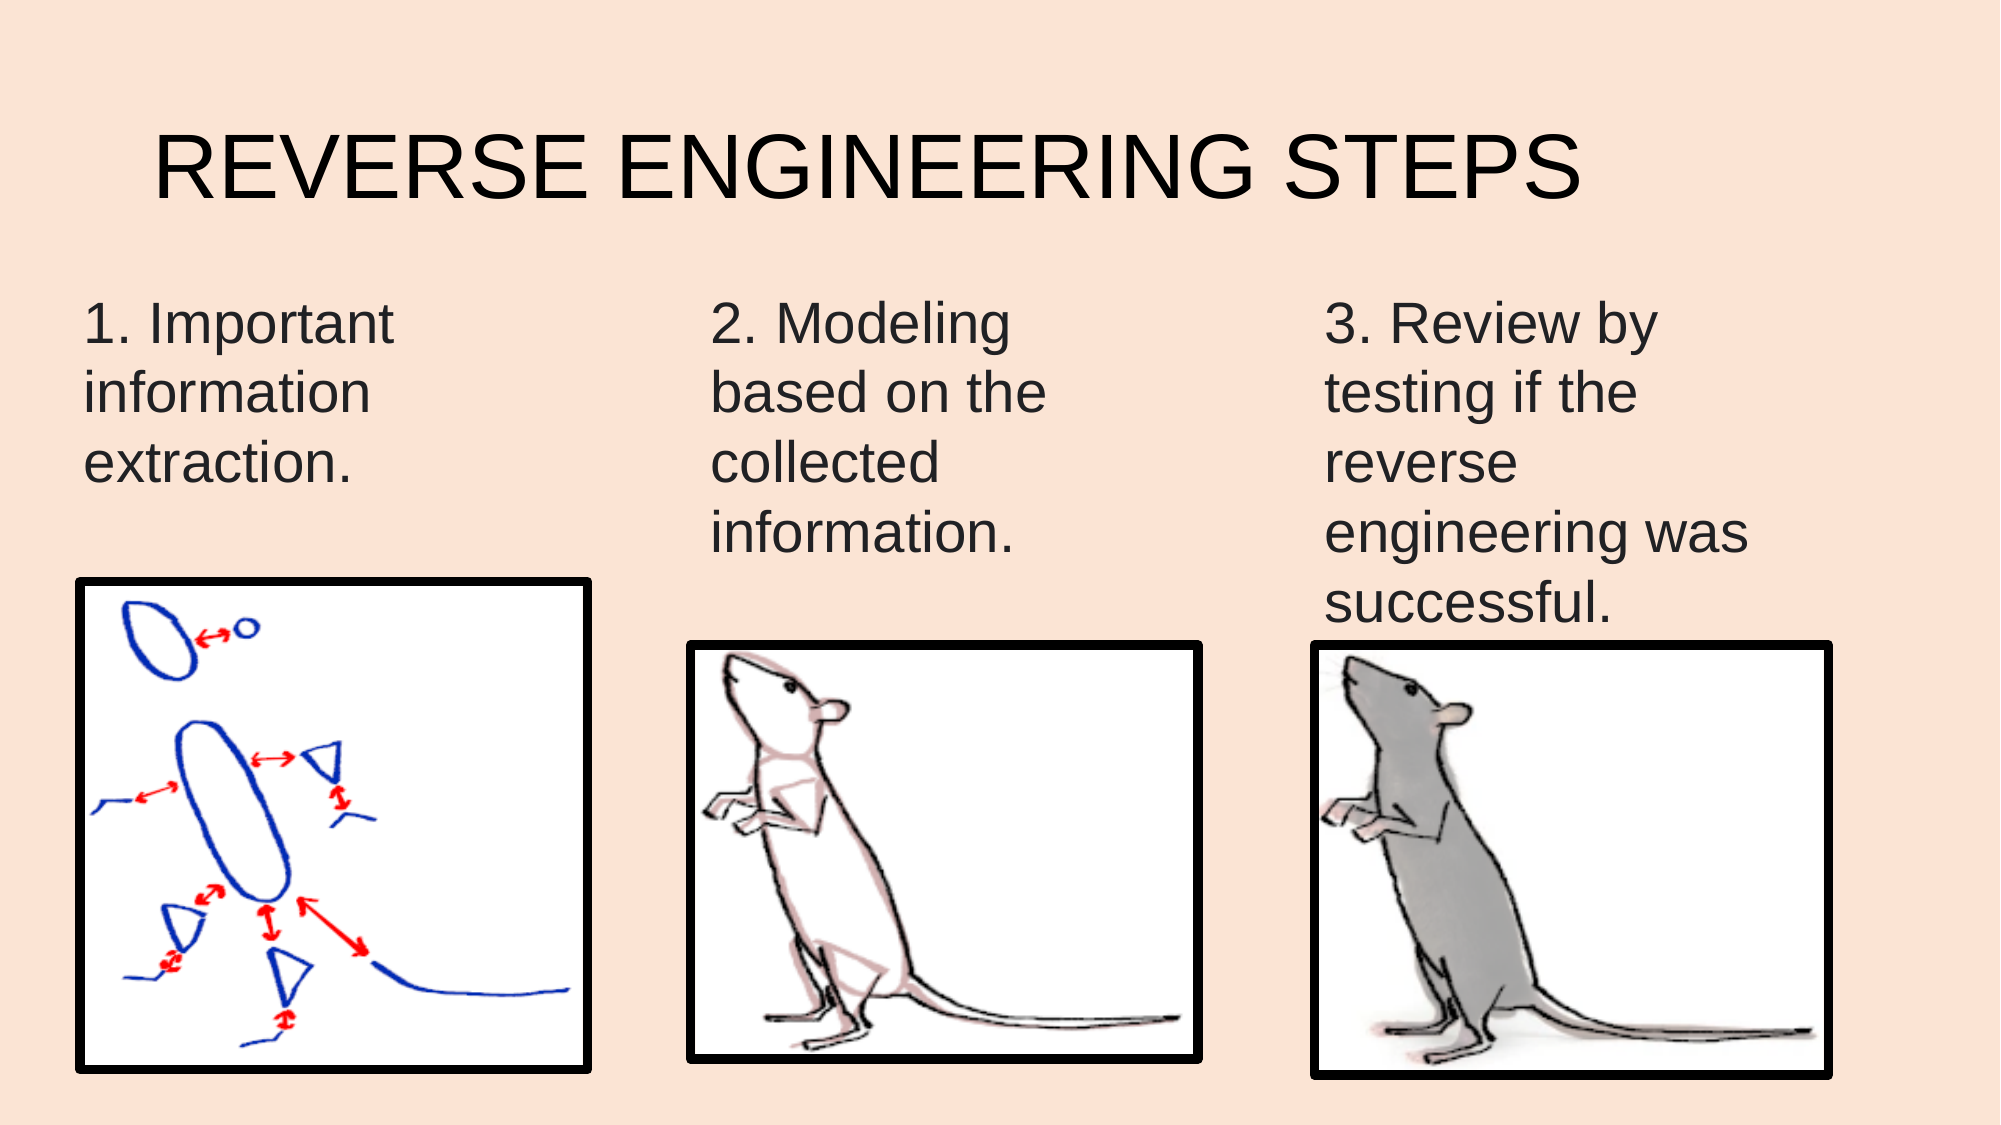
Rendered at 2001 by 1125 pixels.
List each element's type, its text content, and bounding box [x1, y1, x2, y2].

list 1. Important information extraction. [68, 277, 544, 992]
text_box 3. Review by testing if the reverse engineering was successful. [1309, 277, 1785, 992]
text_box 2. Modeling based on the collected information. [695, 277, 1171, 640]
picture [1318, 649, 1824, 1071]
title REVERSE ENGINEERING STEPS [137, 59, 1863, 278]
picture [84, 585, 583, 1066]
picture [695, 649, 1194, 1055]
